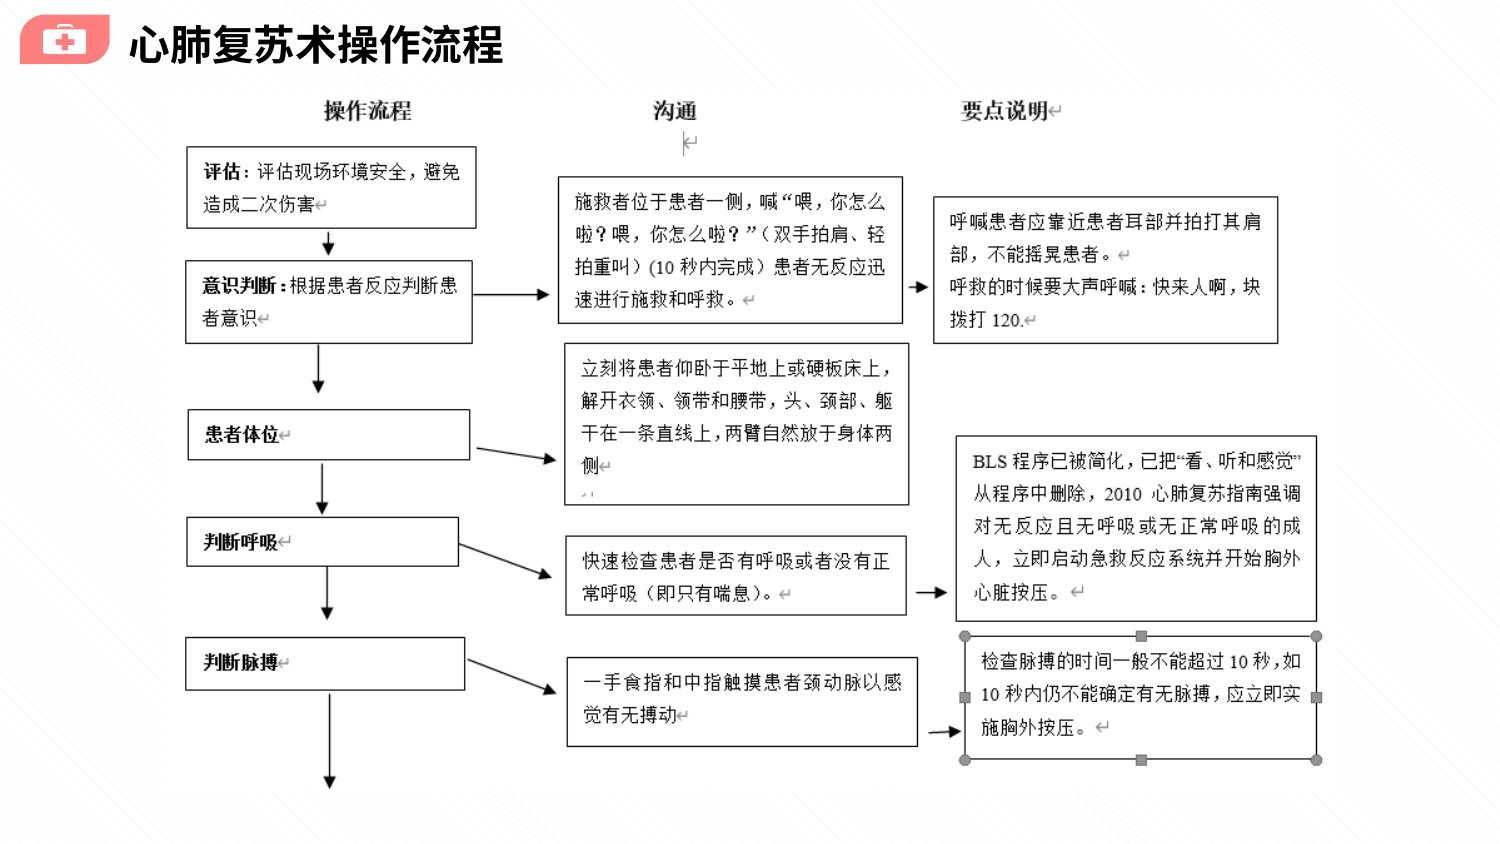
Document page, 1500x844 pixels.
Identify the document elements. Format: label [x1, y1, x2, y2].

text_box [19, 11, 863, 78]
picture [164, 90, 1336, 791]
